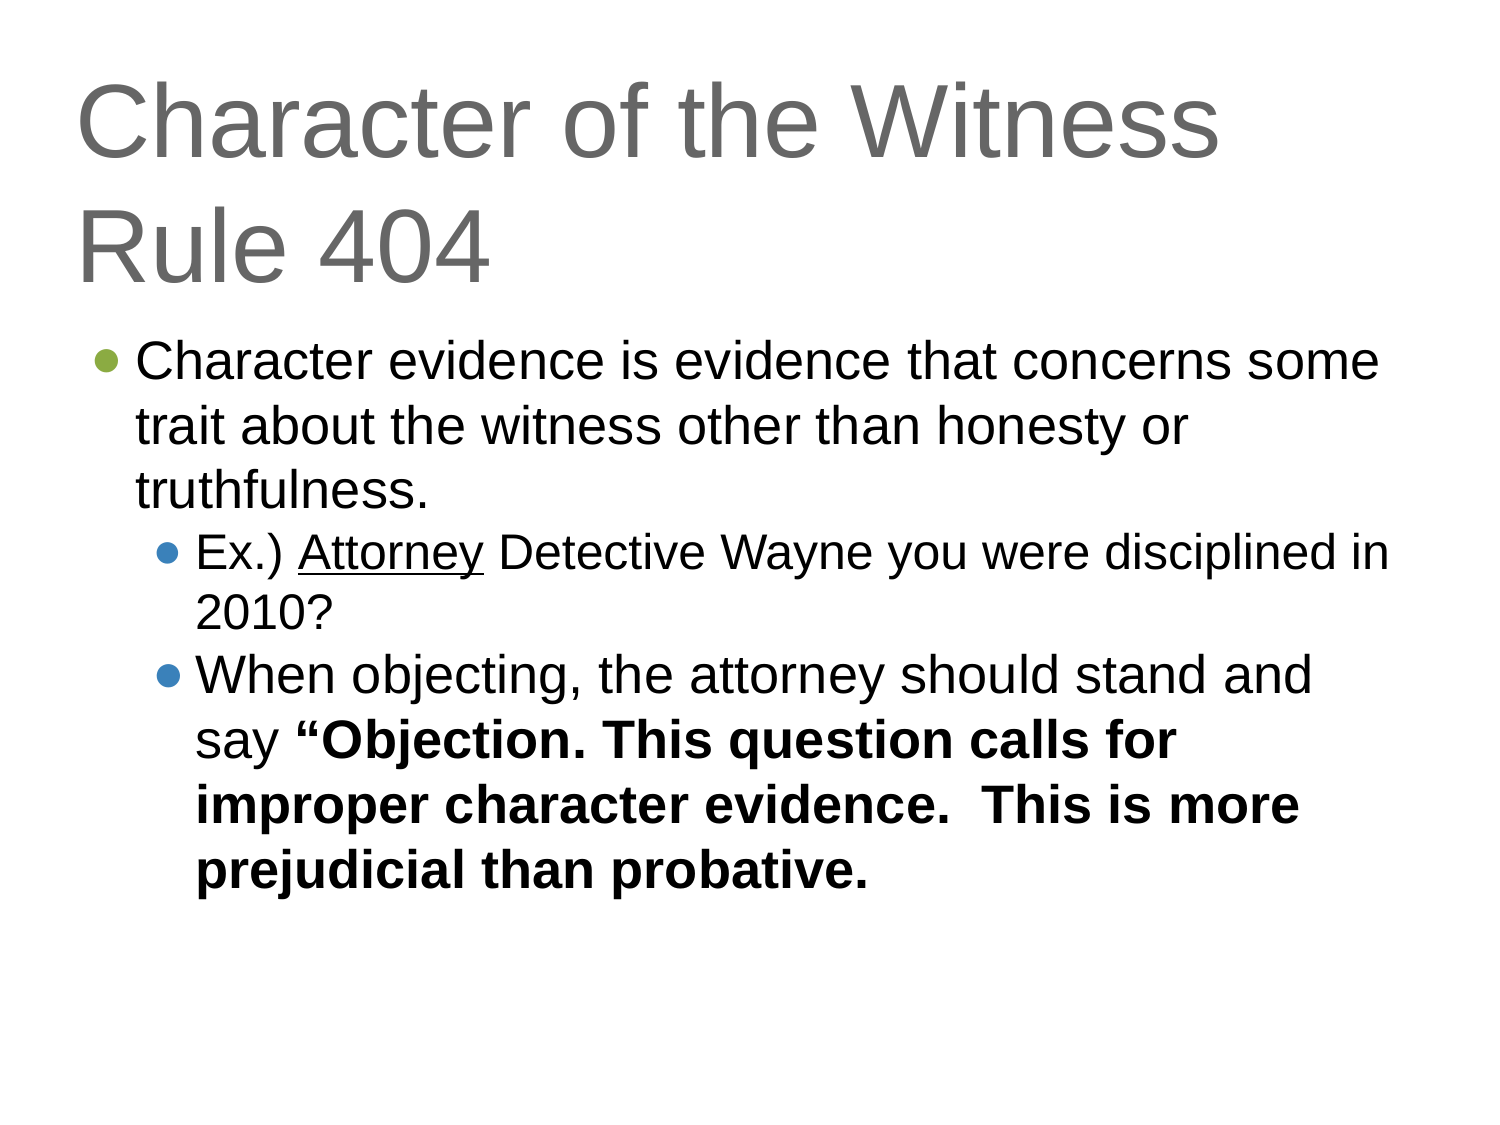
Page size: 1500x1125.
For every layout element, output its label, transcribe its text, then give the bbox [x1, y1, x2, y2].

list Character evidence is evidence that concerns some trait about the witness other than honesty or truthfulness. Ex.) Attorney Detective Wayne you were disciplined in 2010? When objecting, the attorney should stand and say “Objection. This question calls for improper character evidence. This is more prejudicial than probative. [75, 317, 1425, 1038]
title Character of the Witness Rule 404 [75, 50, 1425, 303]
